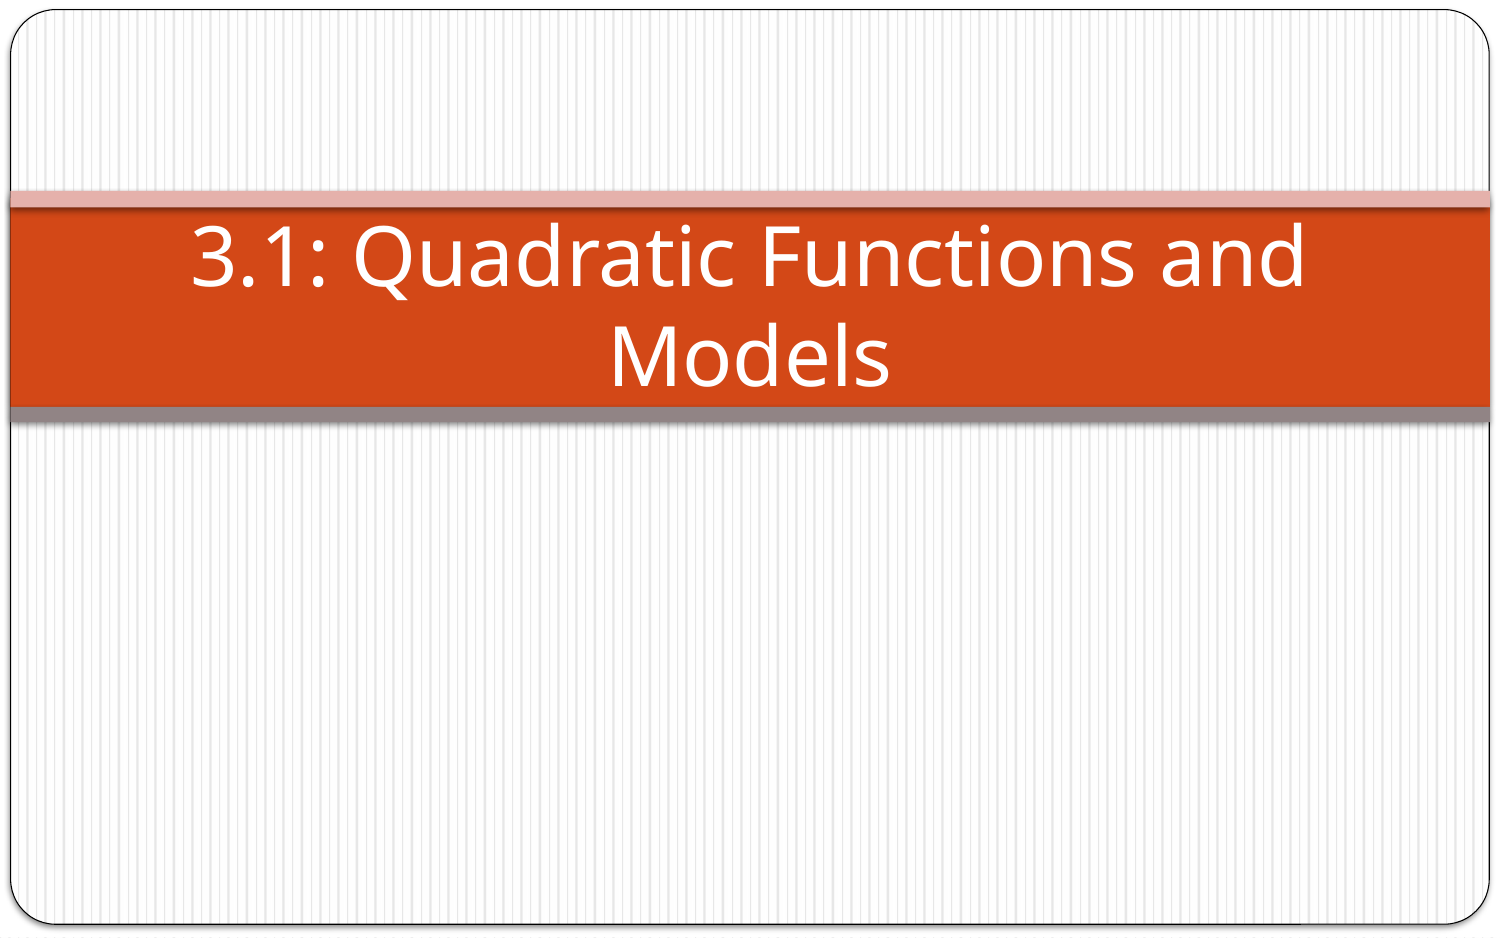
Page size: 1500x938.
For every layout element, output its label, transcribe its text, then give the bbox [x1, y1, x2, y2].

title 3.1: Quadratic Functions and Models [74, 205, 1426, 408]
